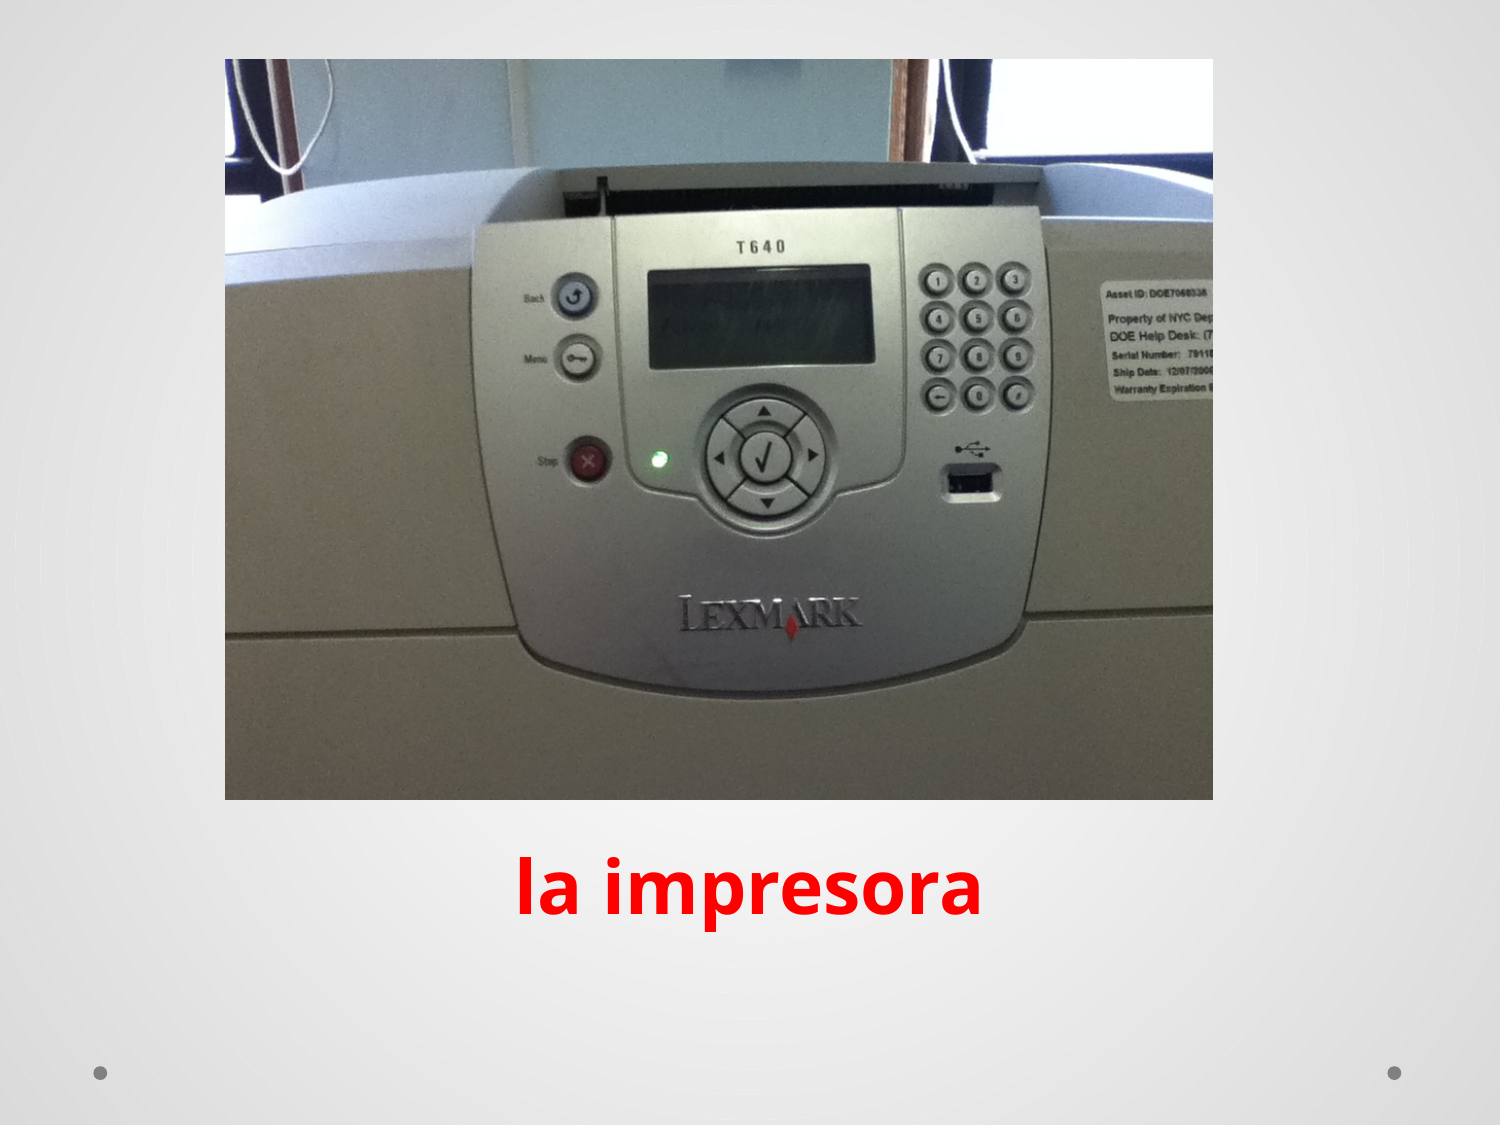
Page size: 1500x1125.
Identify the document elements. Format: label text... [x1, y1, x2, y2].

text_box la impresora [224, 832, 1275, 976]
picture [224, 59, 1213, 801]
